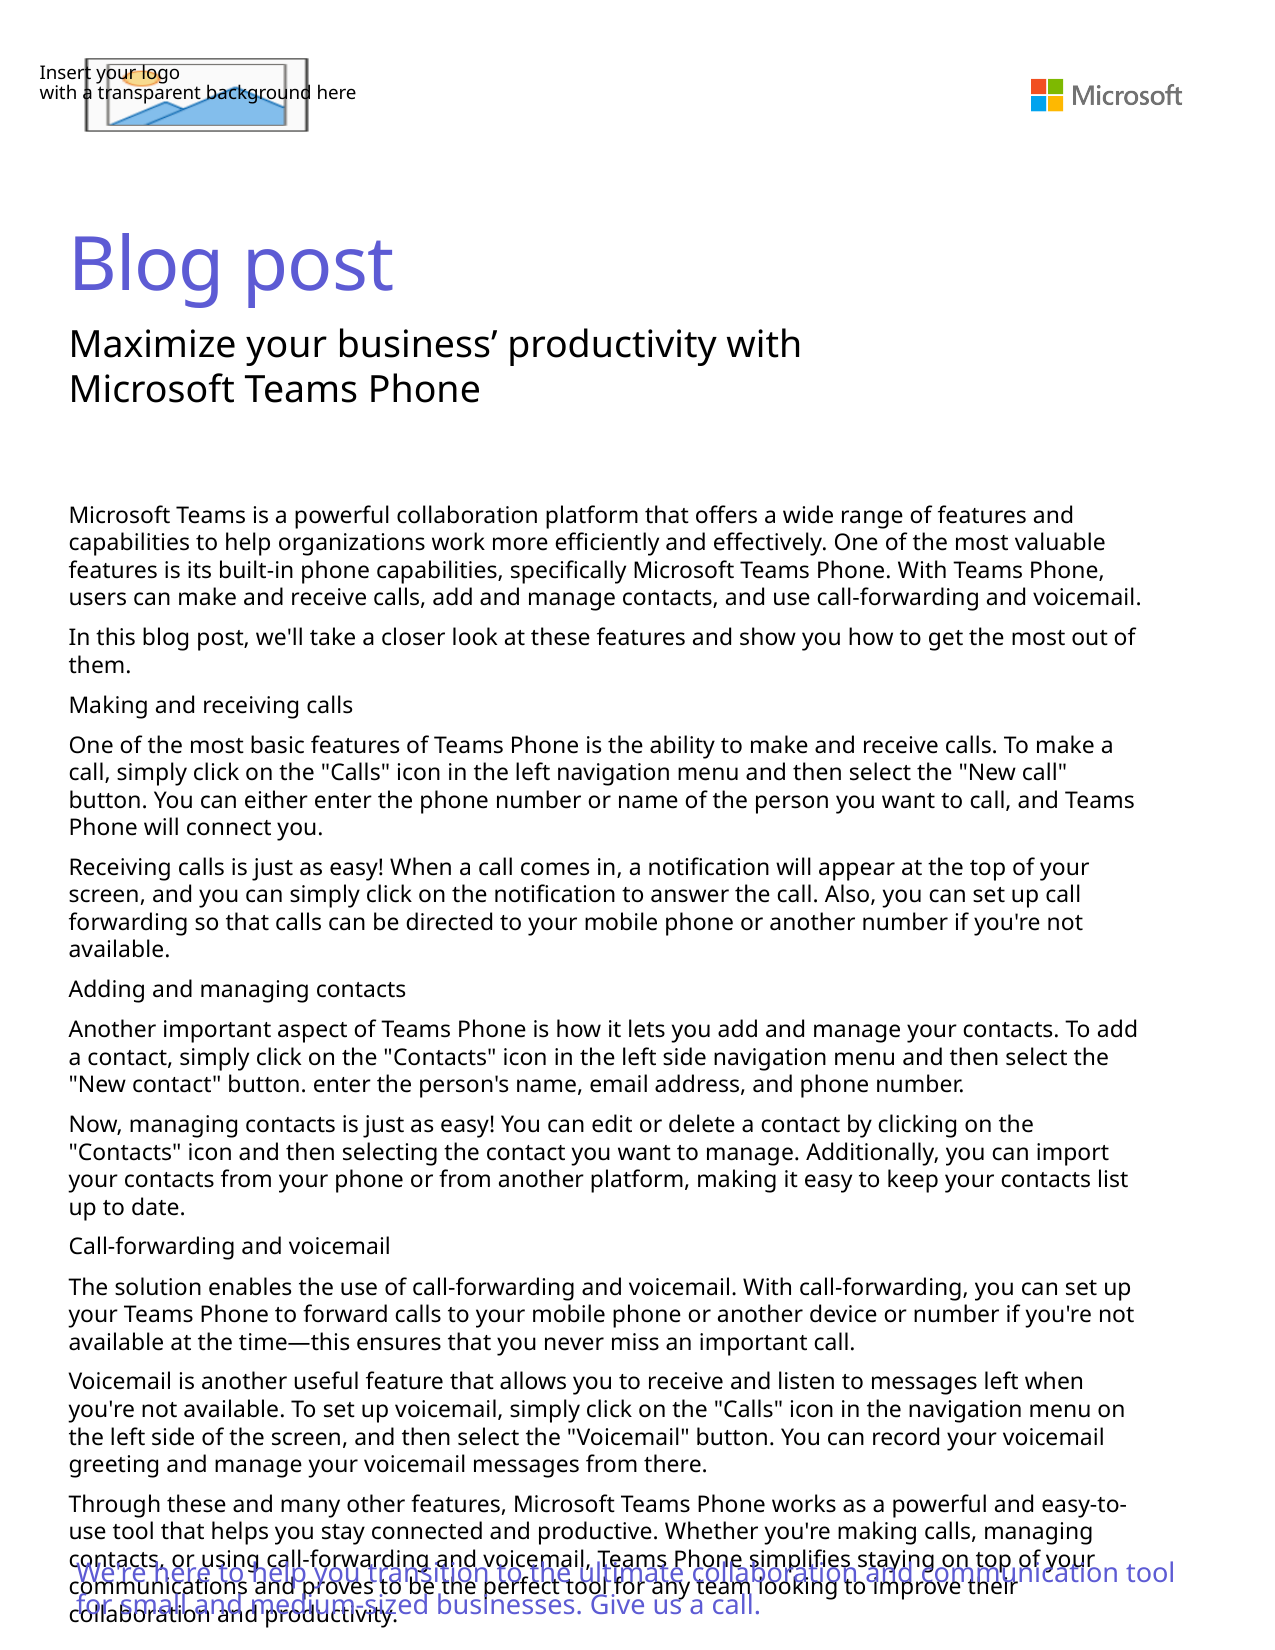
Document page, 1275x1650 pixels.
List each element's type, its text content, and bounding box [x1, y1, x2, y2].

text_box We're here to help you transition to the ultimate collaboration and communication tool for small and medium-sized businesses. Give us a call. [68, 1557, 1207, 1619]
text_box Blog post Maximize your business’ productivity with Microsoft Teams Phone Microsoft Teams is a powerful collaboration platform that offers a wide range of features and capabilities to help organizations work more efficiently and effectively. One of the most valuable features is its built-in phone capabilities, specifically Microsoft Teams Phone. With Teams Phone, users can make and receive calls, add and manage contacts, and use call-forwarding and voicemail. In this blog post, we'll take a closer look at these features and show you how to get the most out of them. Making and receiving calls One of the most basic features of Teams Phone is the ability to make and receive calls. To make a call, simply click on the "Calls" icon in the left navigation menu and then select the "New call" button. You can either enter the phone number or name of the person you want to call, and Teams Phone will connect you. Receiving calls is just as easy! When a call comes in, a notification will appear at the top of your screen, and you can simply click on the notification to answer the call. Also, you can set up call forwarding so that calls can be directed to your mobile phone or another number if you're not available. Adding and managing contacts Another important aspect of Teams Phone is how it lets you add and manage your contacts. To add a contact, simply click on the "Contacts" icon in the left side navigation menu and then select the "New contact" button. enter the person's name, email address, and phone number. Now, managing contacts is just as easy! You can edit or delete a contact by clicking on the "Contacts" icon and then selecting the contact you want to manage. Additionally, you can import your contacts from your phone or from another platform, making it easy to keep your contacts list up to date. Call-forwarding and voicemail The solution enables the use of call-forwarding and voicemail. With call-forwarding, you can set up your Teams Phone to forward calls to your mobile phone or another device or number if you're not available at the time—this ensures that you never miss an important call. Voicemail is another useful feature that allows you to receive and listen to messages left when you're not available. To set up voicemail, simply click on the "Calls" icon in the navigation menu on the left side of the screen, and then select the "Voicemail" button. You can record your voicemail greeting and manage your voicemail messages from there. Through these and many other features, Microsoft Teams Phone works as a powerful and easy-to-use tool that helps you stay connected and productive. Whether you're making calls, managing contacts, or using call-forwarding and voicemail, Teams Phone simplifies staying on top of your communications and proves to be the perfect tool for any team looking to improve their collaboration and productivity. [68, 208, 1160, 1525]
picture [1010, 59, 1203, 131]
picture [78, 55, 318, 135]
